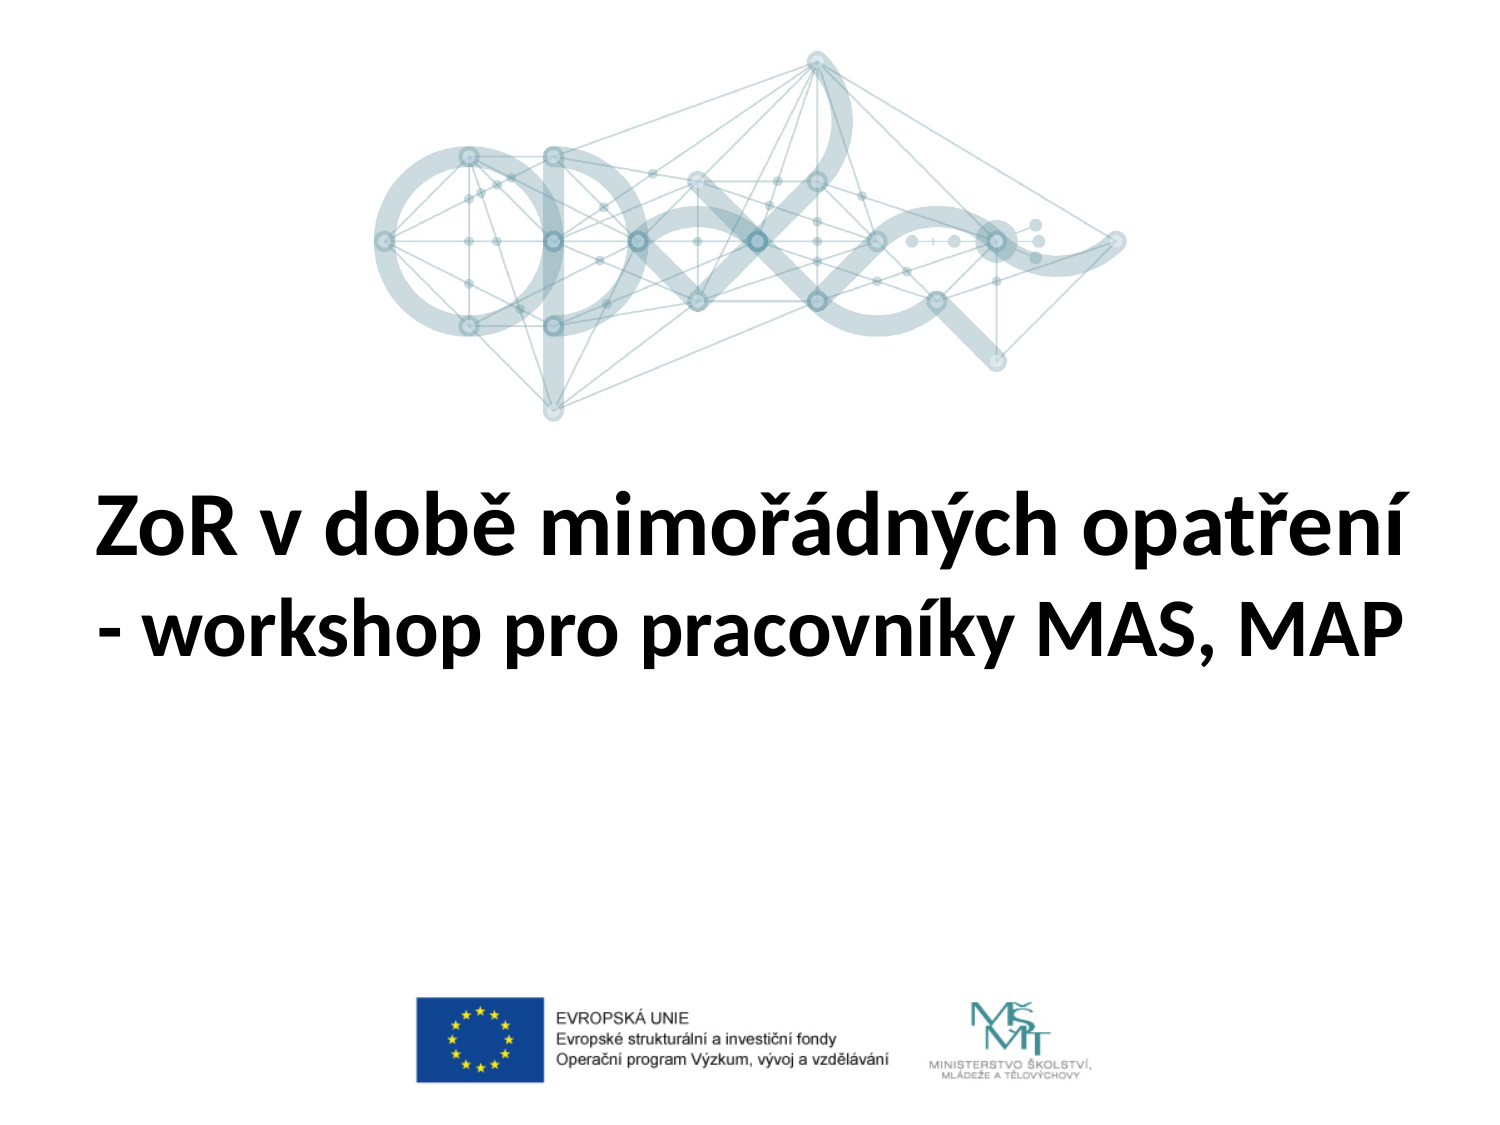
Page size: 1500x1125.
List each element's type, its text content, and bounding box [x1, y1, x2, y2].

picture [371, 956, 1129, 1125]
picture [322, 0, 1178, 473]
text_box ZoR v době mimořádných opatření - workshop pro pracovníky MAS, MAP [77, 456, 1425, 681]
